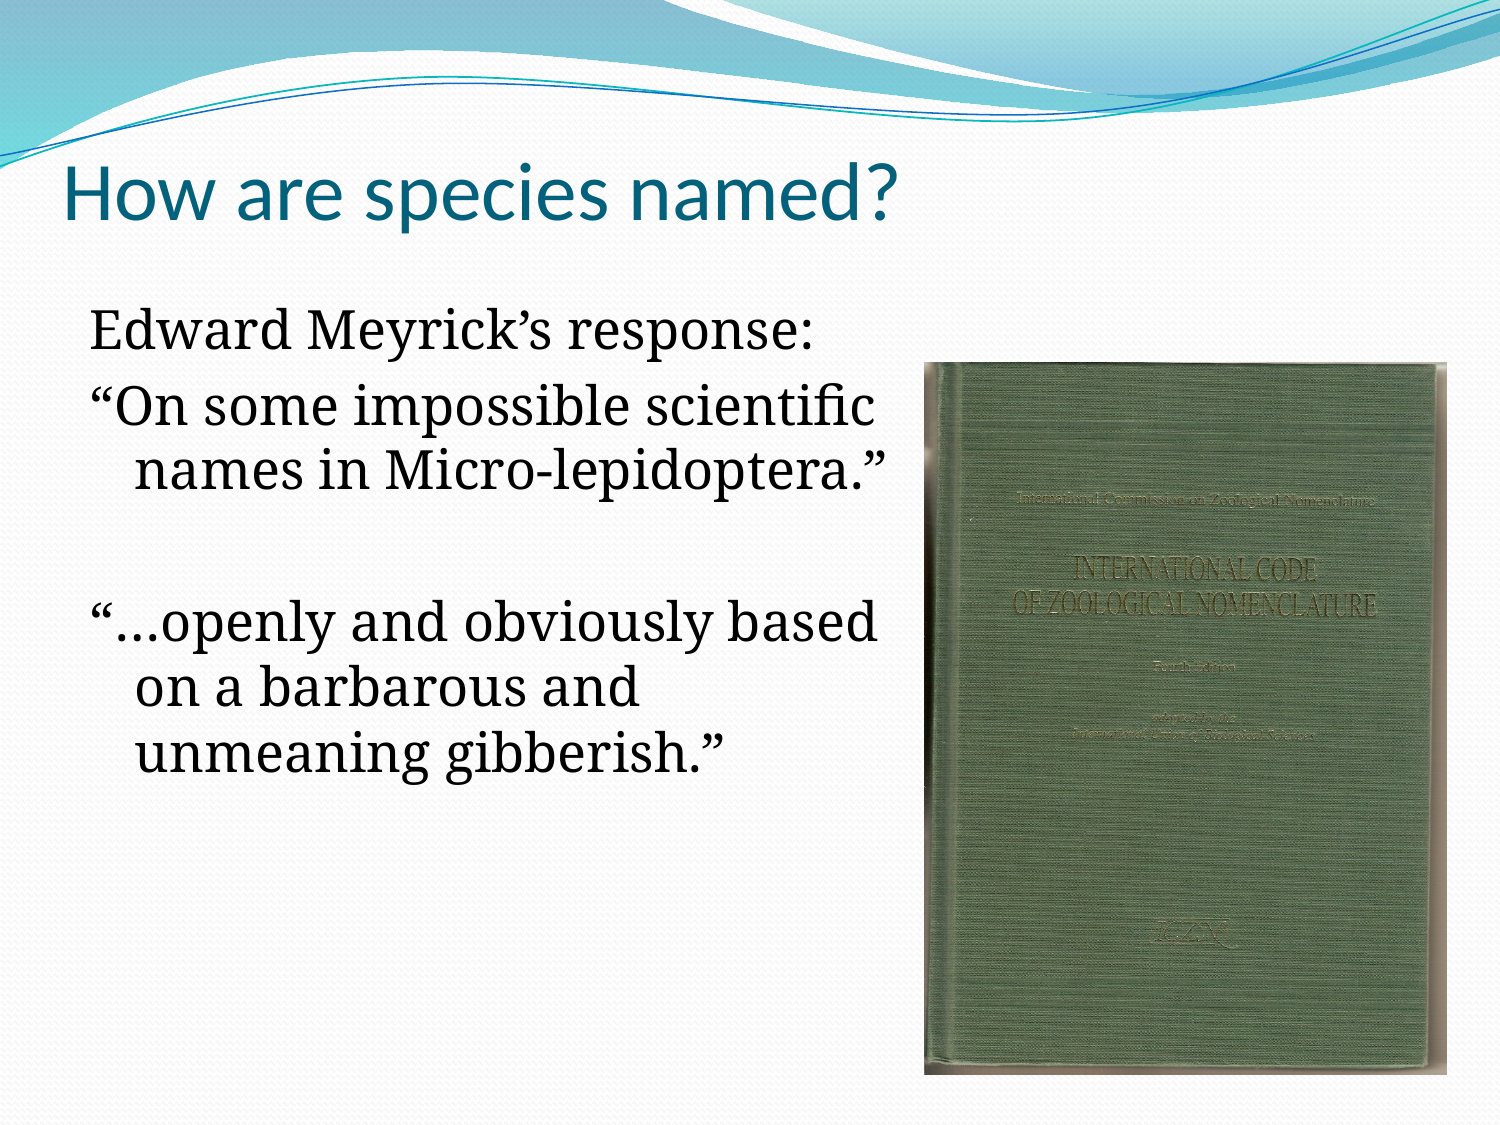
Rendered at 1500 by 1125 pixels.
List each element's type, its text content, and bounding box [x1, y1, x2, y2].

picture [924, 362, 1447, 1076]
list Edward Meyrick’s response: “On some impossible scientific names in Micro-lepidoptera.” “…openly and obviously based on a barbarous and unmeaning gibberish.” [75, 287, 938, 1050]
title How are species named? [62, 50, 1413, 238]
